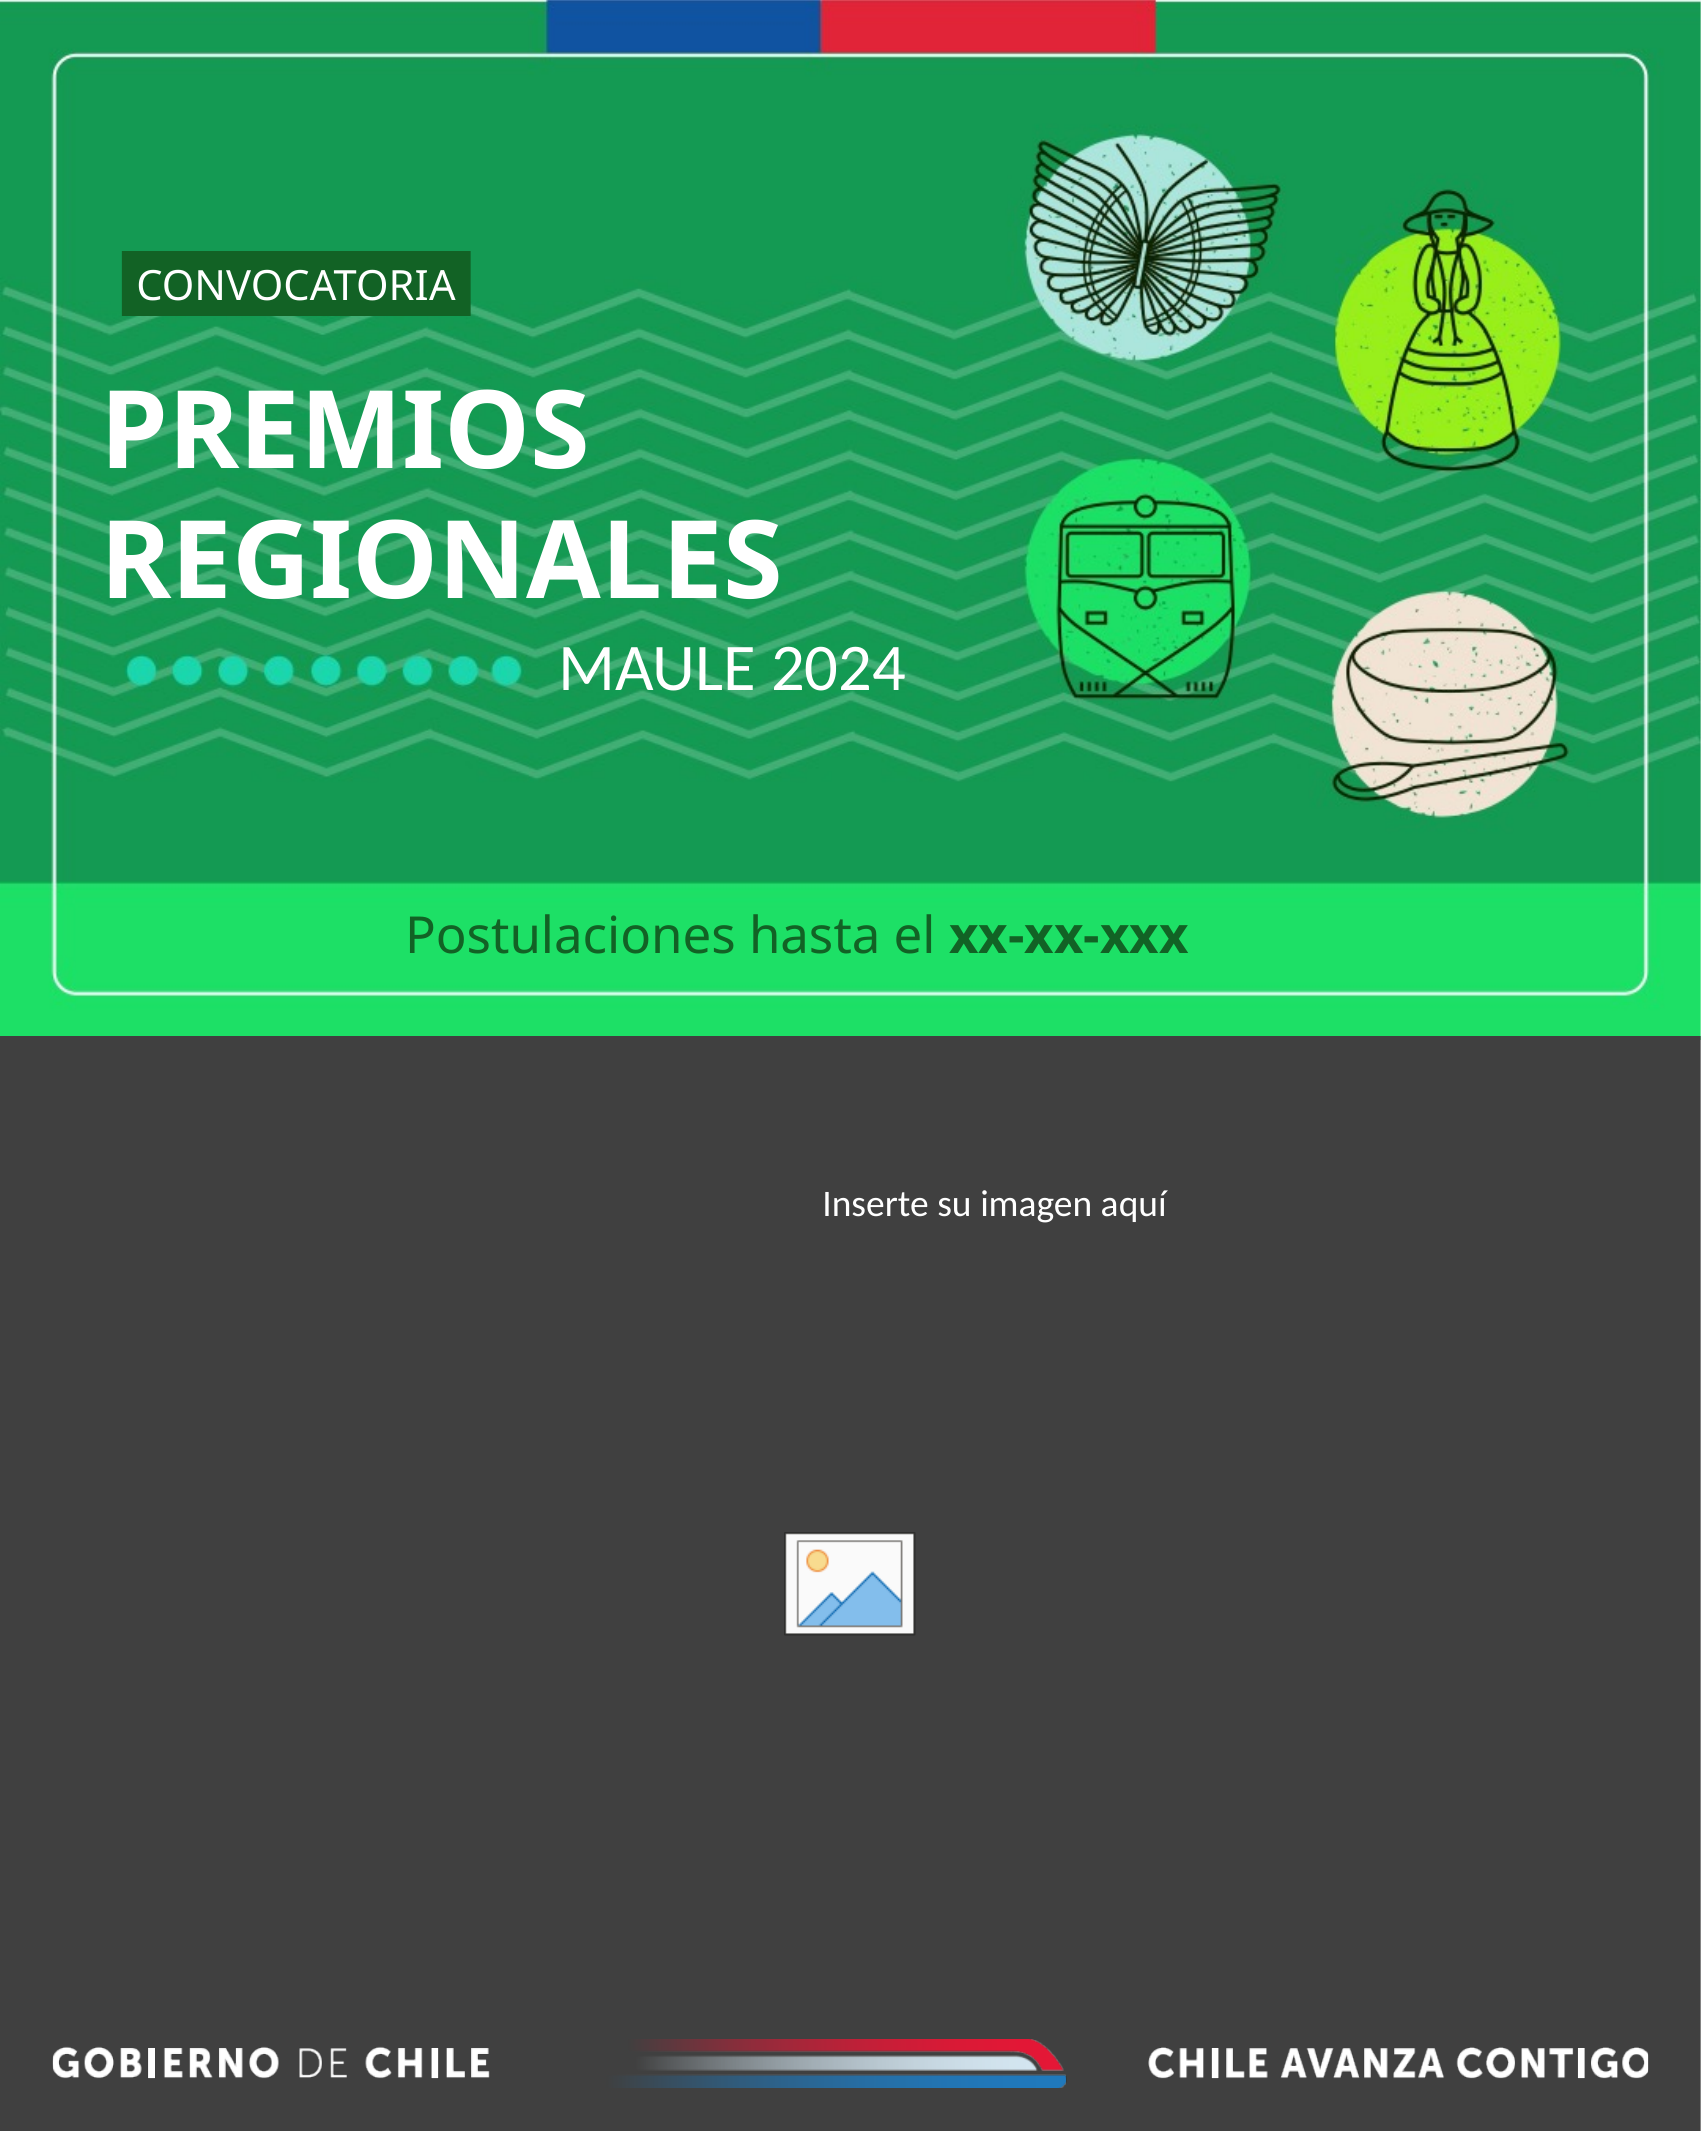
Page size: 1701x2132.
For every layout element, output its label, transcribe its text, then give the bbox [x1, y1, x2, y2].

text_box MAULE 2024 [543, 616, 922, 712]
picture [0, 1036, 1701, 2132]
text_box PREMIOS REGIONALES [85, 353, 936, 628]
text_box Postulaciones hasta el xx-xx-xxx [390, 895, 1311, 972]
text_box CONVOCATORIA [121, 251, 471, 316]
